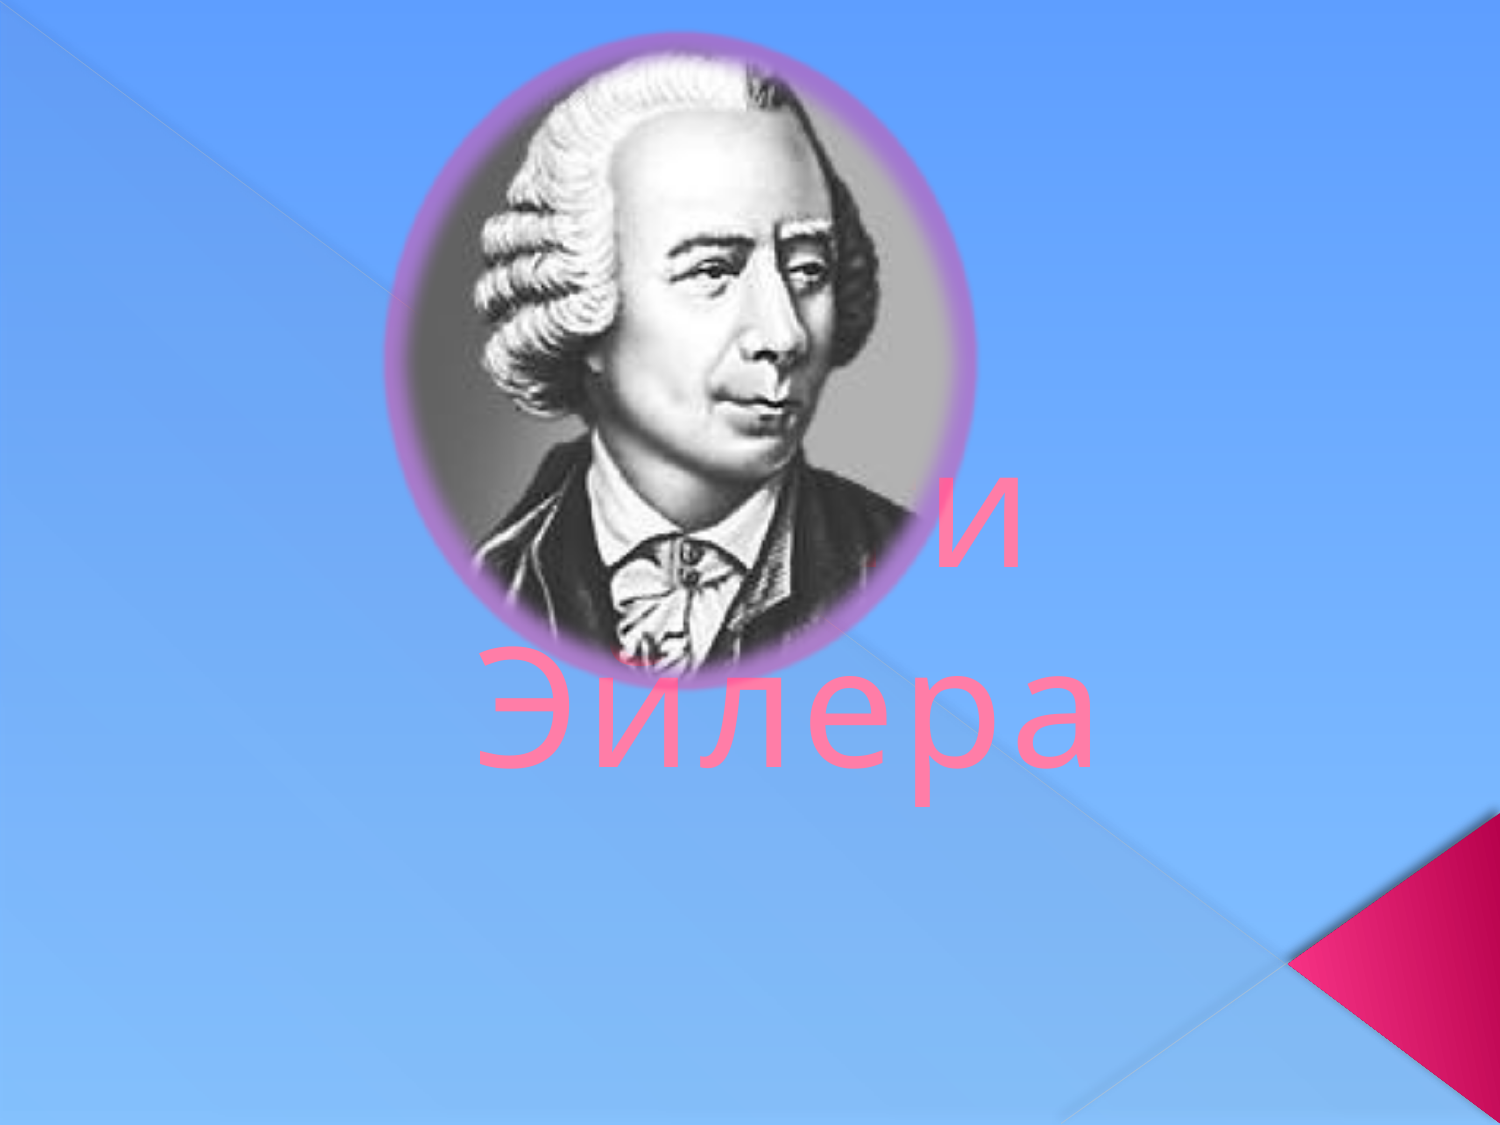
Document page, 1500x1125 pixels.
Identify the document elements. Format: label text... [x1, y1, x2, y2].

text_box [640, 688, 722, 692]
title Круги Эйлера [164, 597, 1336, 809]
picture [386, 34, 973, 688]
